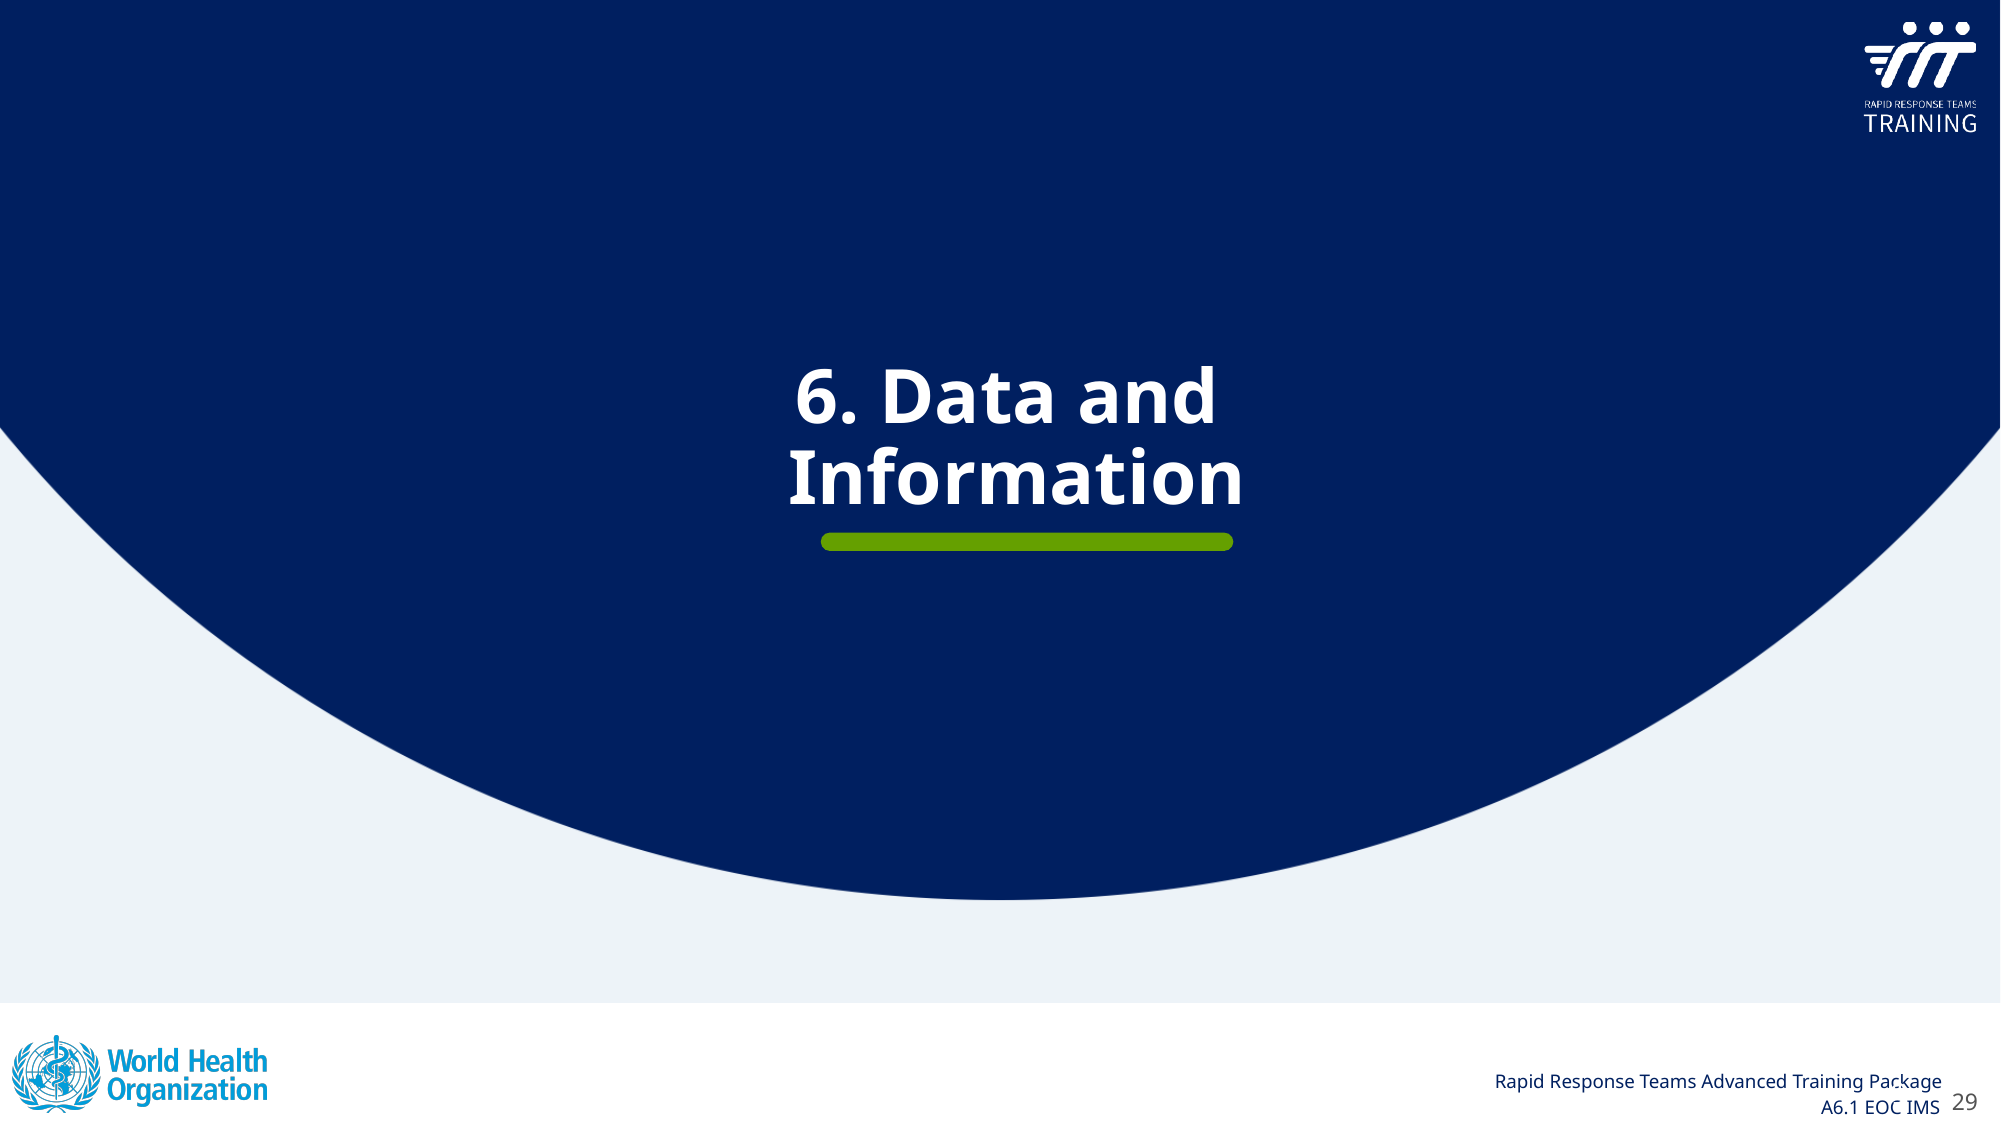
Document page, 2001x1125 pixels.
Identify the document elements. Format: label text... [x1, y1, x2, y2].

list 6. Data and Information [86, 285, 1949, 594]
picture [12, 1083, 48, 1113]
picture [58, 1050, 64, 1058]
picture [0, 0, 2001, 1003]
picture [12, 1035, 267, 1113]
slide_number 29 [1882, 1037, 1930, 1092]
